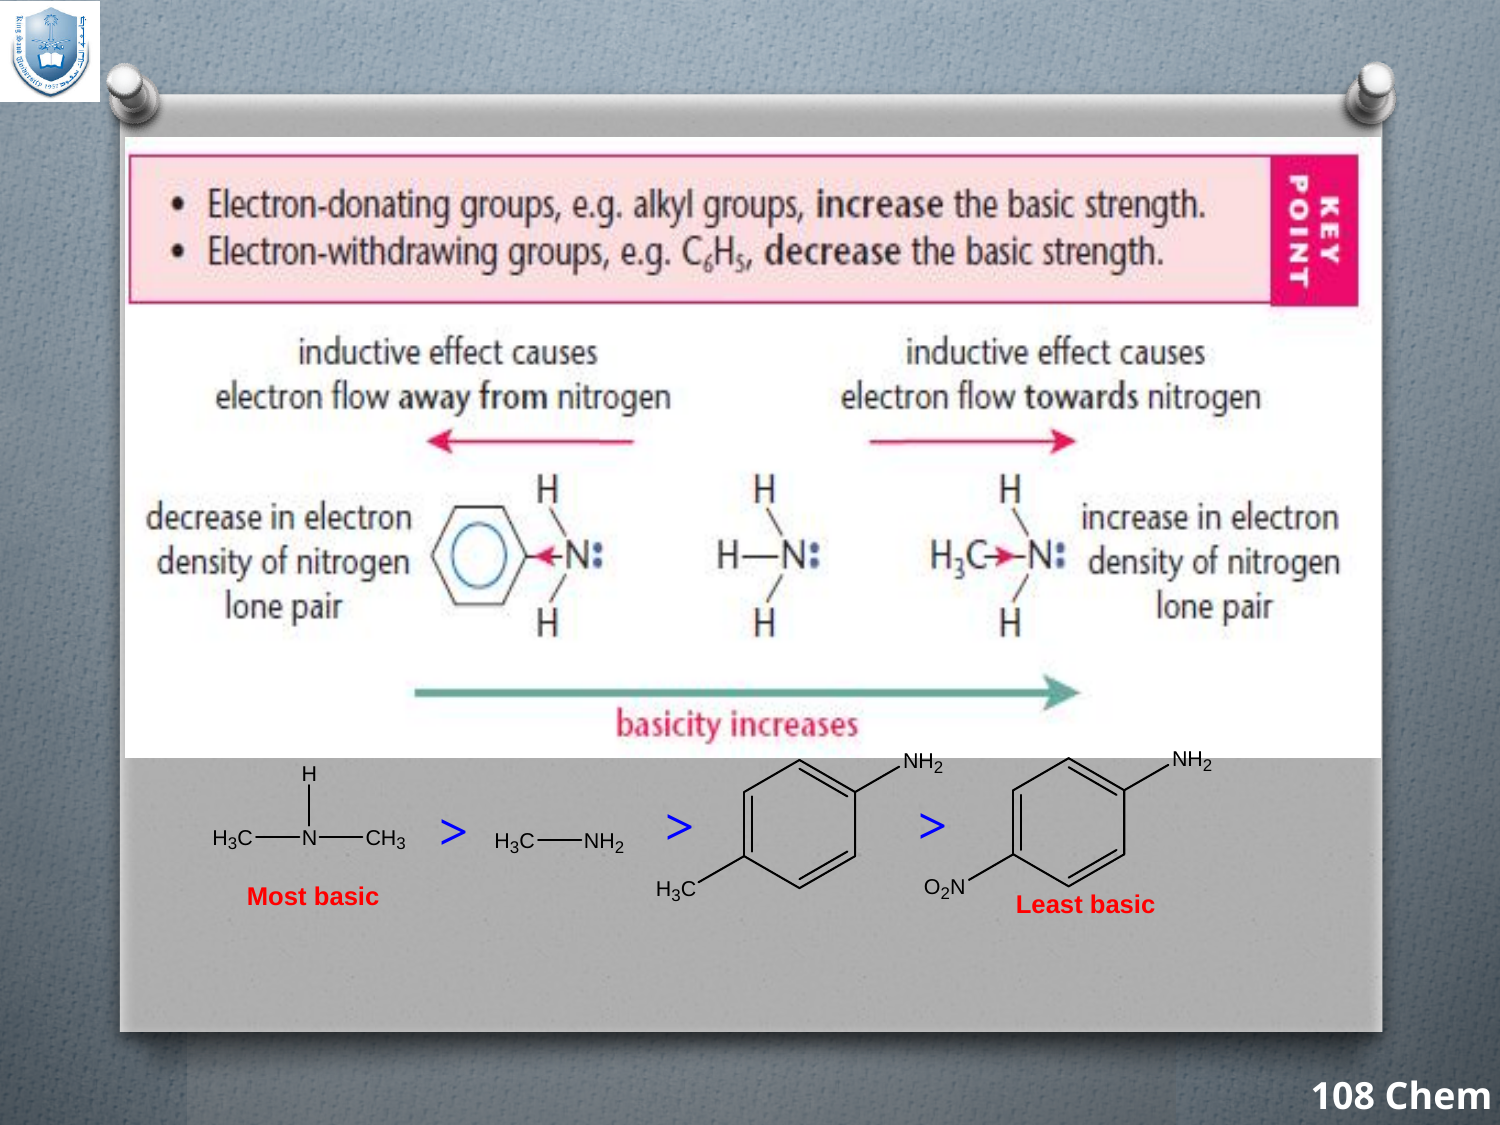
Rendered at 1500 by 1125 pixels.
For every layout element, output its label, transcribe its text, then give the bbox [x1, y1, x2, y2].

text_box 108 Chem [1295, 1064, 1500, 1125]
picture [0, 1, 1439, 758]
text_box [212, 749, 1213, 920]
